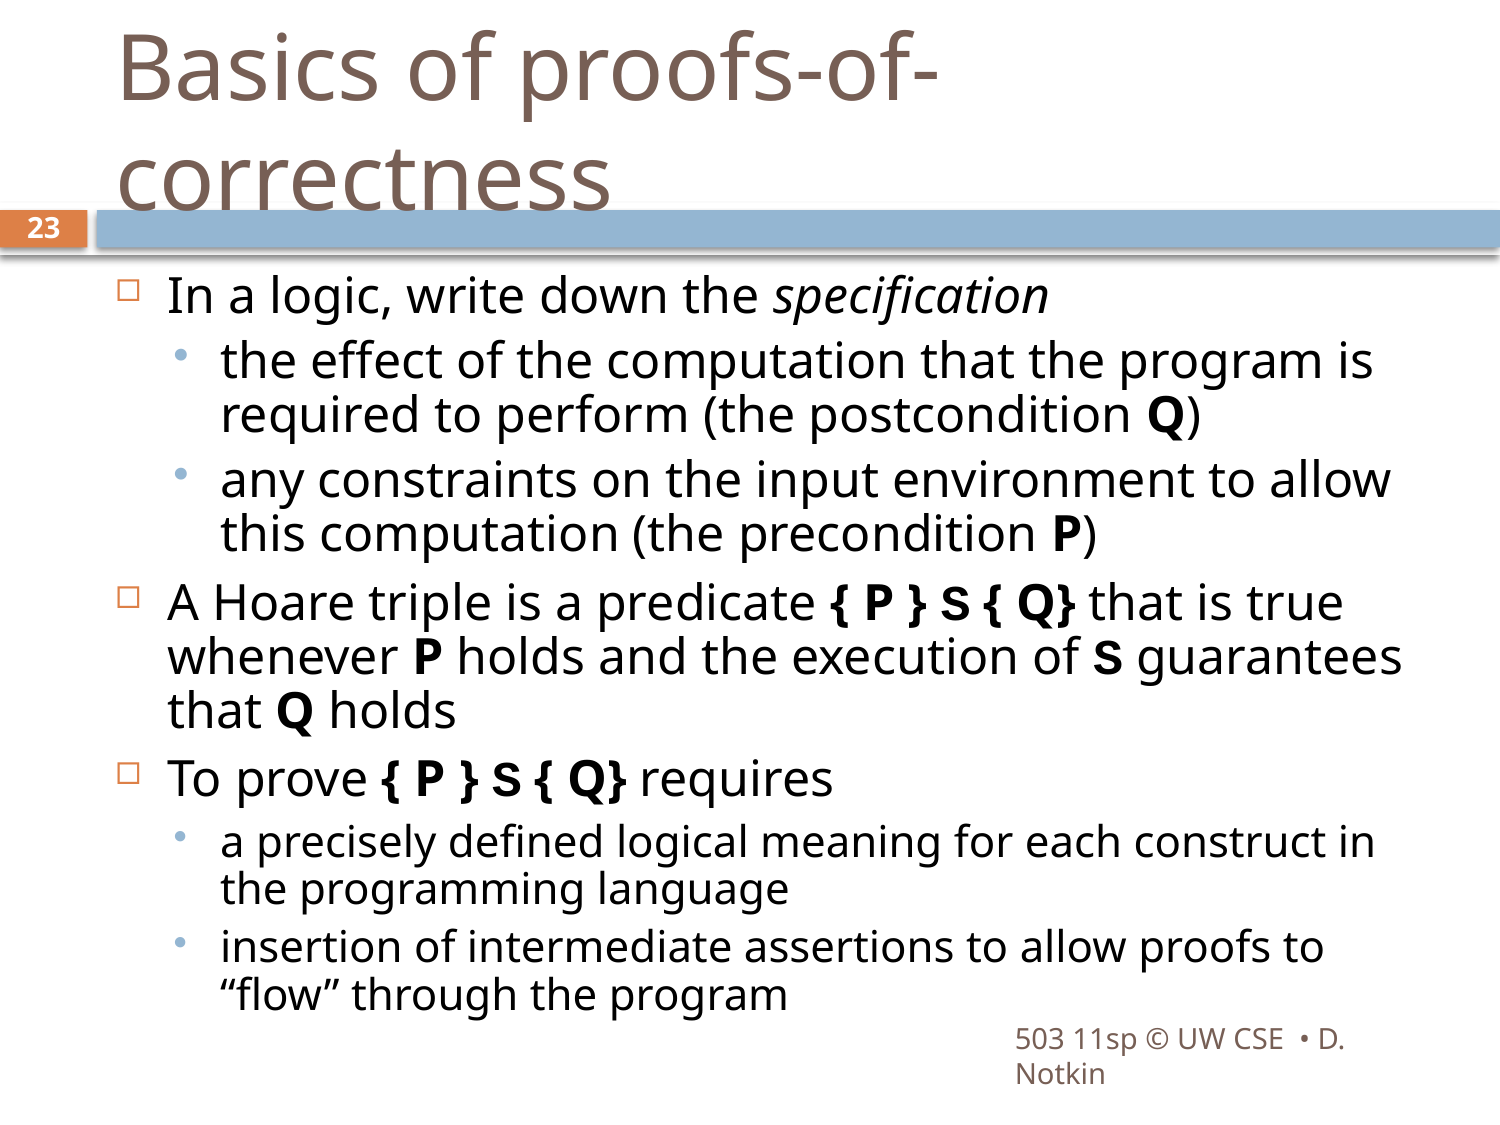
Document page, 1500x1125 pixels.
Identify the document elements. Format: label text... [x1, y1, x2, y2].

slide_number 23 [0, 208, 88, 249]
title Basics of proofs-of-correctness [100, 37, 1438, 200]
list In a logic, write down the specification the effect of the computation that the program is required to perform (the postcondition Q) any constraints on the input environment to allow this computation (the precondition P) A Hoare triple is a predicate { P } S { Q} that is true whenever P holds and the execution of S guarantees that Q holds To prove { P } S { Q} requires a precisely defined logical meaning for each construct in the programming language insertion of intermediate assertions to allow proofs to “flow” through the program [100, 262, 1438, 1000]
slide_number 503 11sp © UW CSE • D. Notkin [999, 1025, 1438, 1085]
